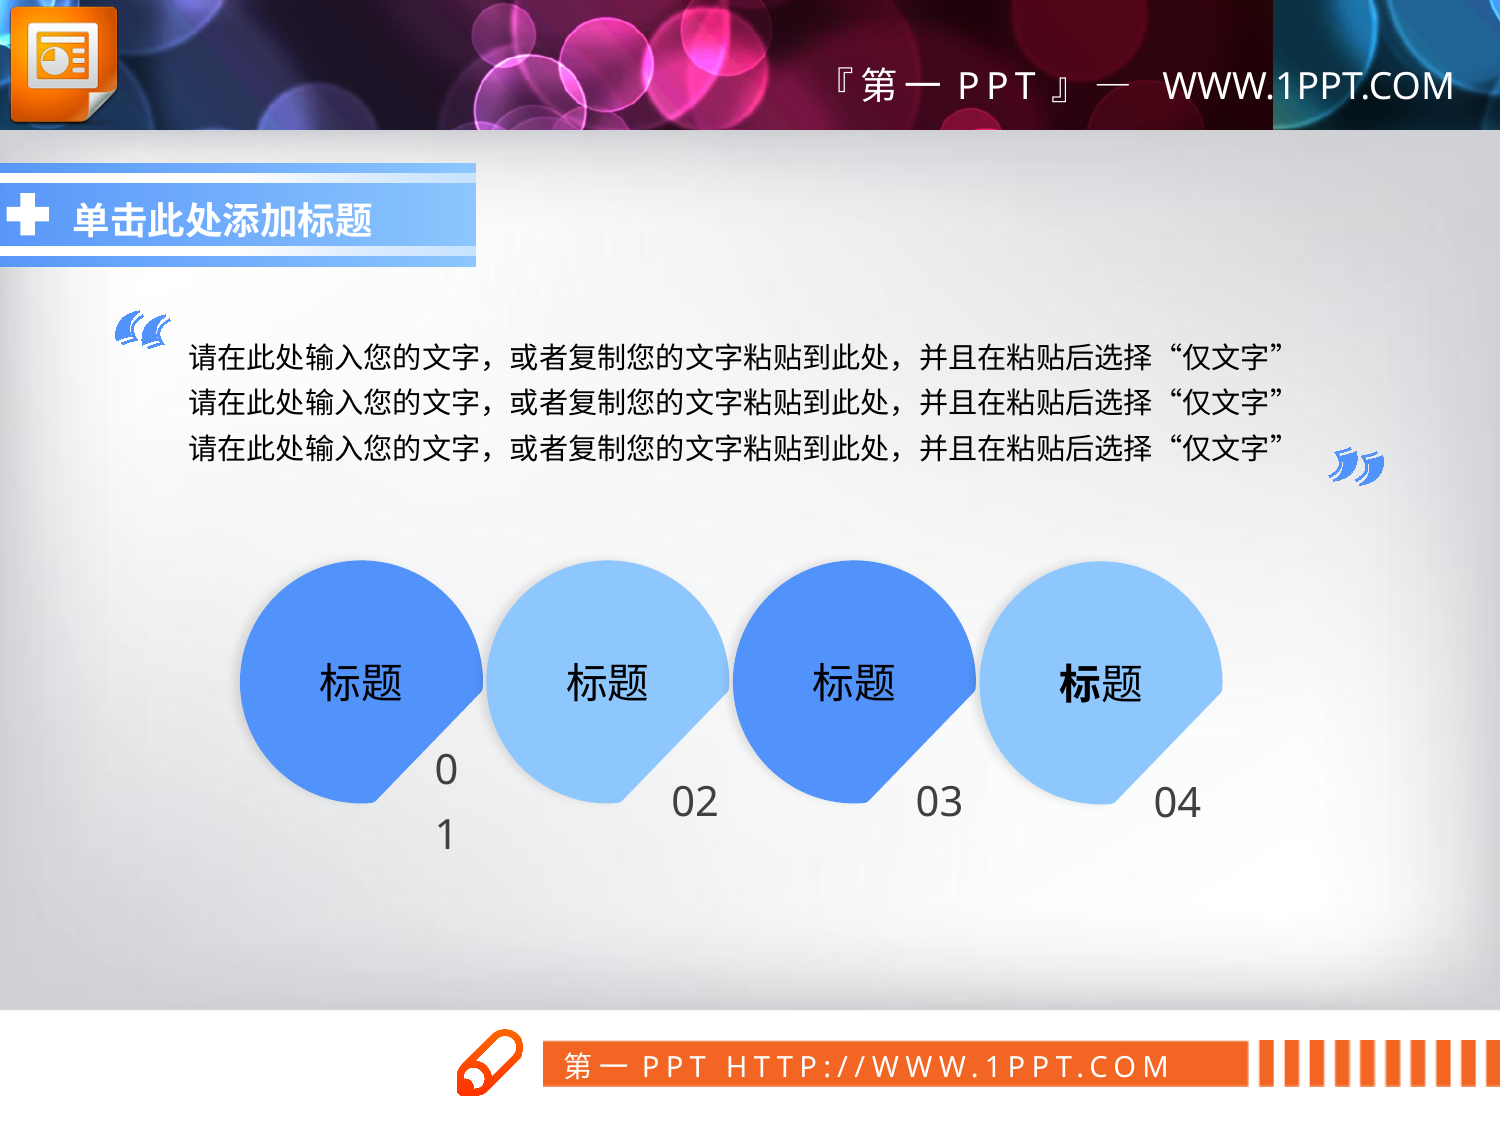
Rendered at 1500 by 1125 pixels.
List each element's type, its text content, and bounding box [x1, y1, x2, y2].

text_box [0, 256, 476, 267]
text_box [1355, 451, 1384, 486]
text_box [0, 163, 476, 173]
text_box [737, 564, 984, 834]
text_box [0, 183, 476, 246]
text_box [490, 564, 736, 834]
picture [543, 1040, 1500, 1087]
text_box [983, 565, 1219, 835]
text_box [115, 310, 144, 345]
text_box [6, 193, 49, 236]
picture [0, 0, 1500, 1012]
text_box [0, 173, 476, 183]
text_box 单击此处添加标题 [57, 189, 390, 250]
text_box [1328, 447, 1358, 482]
text_box 请在此处输入您的文字，或者复制您的文字粘贴到此处，并且在粘贴后选择“仅文字” 请在此处输入您的文字，或者复制您的文字粘贴到此处，并且在粘贴后选择“仅文字” 请在此处输入您的文字，或者复制您的文字粘贴到此处，并且在粘贴后选择“仅文字” [173, 303, 1349, 491]
text_box [141, 314, 171, 349]
text_box [0, 246, 476, 256]
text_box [244, 564, 483, 834]
